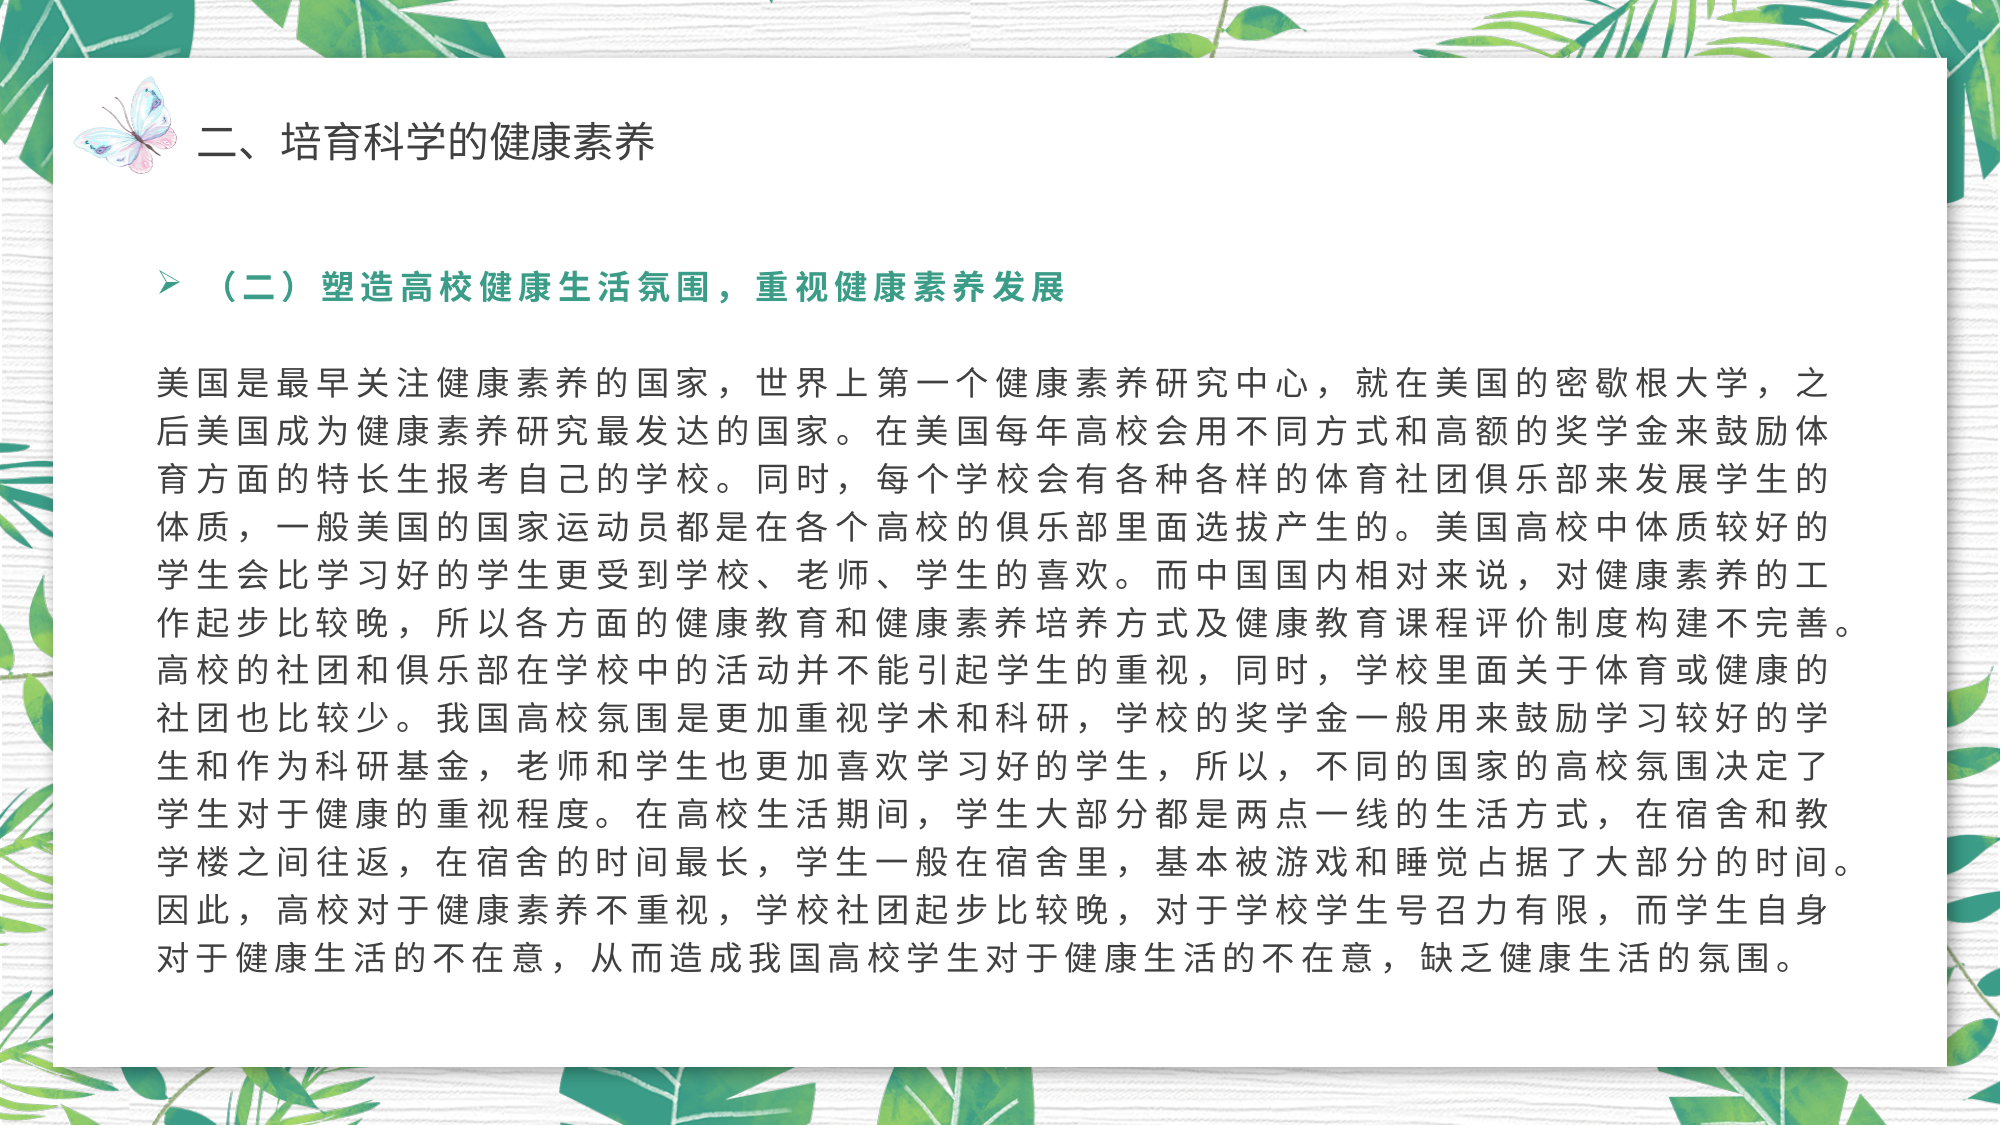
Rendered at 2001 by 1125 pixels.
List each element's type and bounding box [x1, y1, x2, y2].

picture [73, 76, 177, 174]
text_box [0, 0, 2000, 1125]
